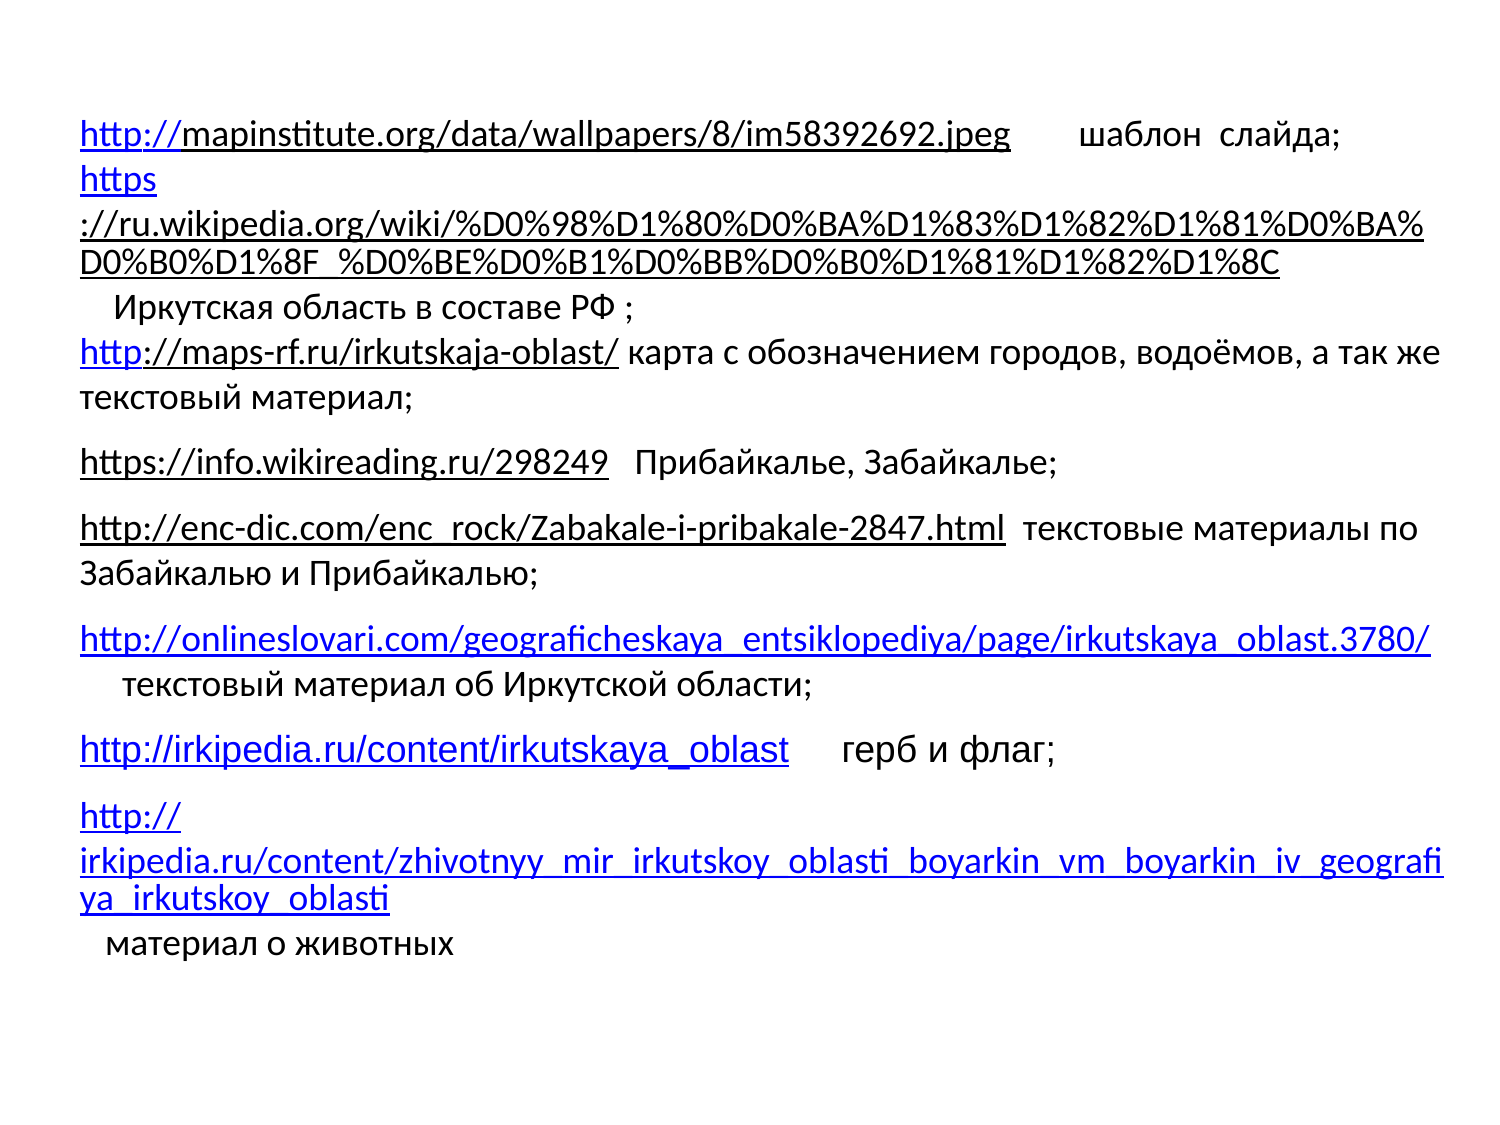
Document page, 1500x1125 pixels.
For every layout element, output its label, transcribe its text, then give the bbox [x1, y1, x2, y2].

text_box http://mapinstitute.org/data/wallpapers/8/im58392692.jpeg шаблон слайда; https://ru.wikipedia.org/wiki/%D0%98%D1%80%D0%BA%D1%83%D1%82%D1%81%D0%BA%D0%B0%D1%8F_%D0%BE%D0%B1%D0%BB%D0%B0%D1%81%D1%82%D1%8C Иркутская область в составе РФ ; http://maps-rf.ru/irkutskaja-oblast/ карта с обозначением городов, водоёмов, а так же текстовый материал; https://info.wikireading.ru/298249 Прибайкалье, Забайкалье; http://enc-dic.com/enc_rock/Zabakale-i-pribakale-2847.html текстовые материалы по Забайкалью и Прибайкалью; http://onlineslovari.com/geograficheskaya_entsiklopediya/page/irkutskaya_oblast.3780/ текстовый материал об Иркутской области; http://irkipedia.ru/content/irkutskaya_oblast герб и флаг; http://irkipedia.ru/content/zhivotnyy_mir_irkutskoy_oblasti_boyarkin_vm_boyarkin_iv_geografiya_irkutskoy_oblasti материал о животных [64, 101, 1459, 969]
